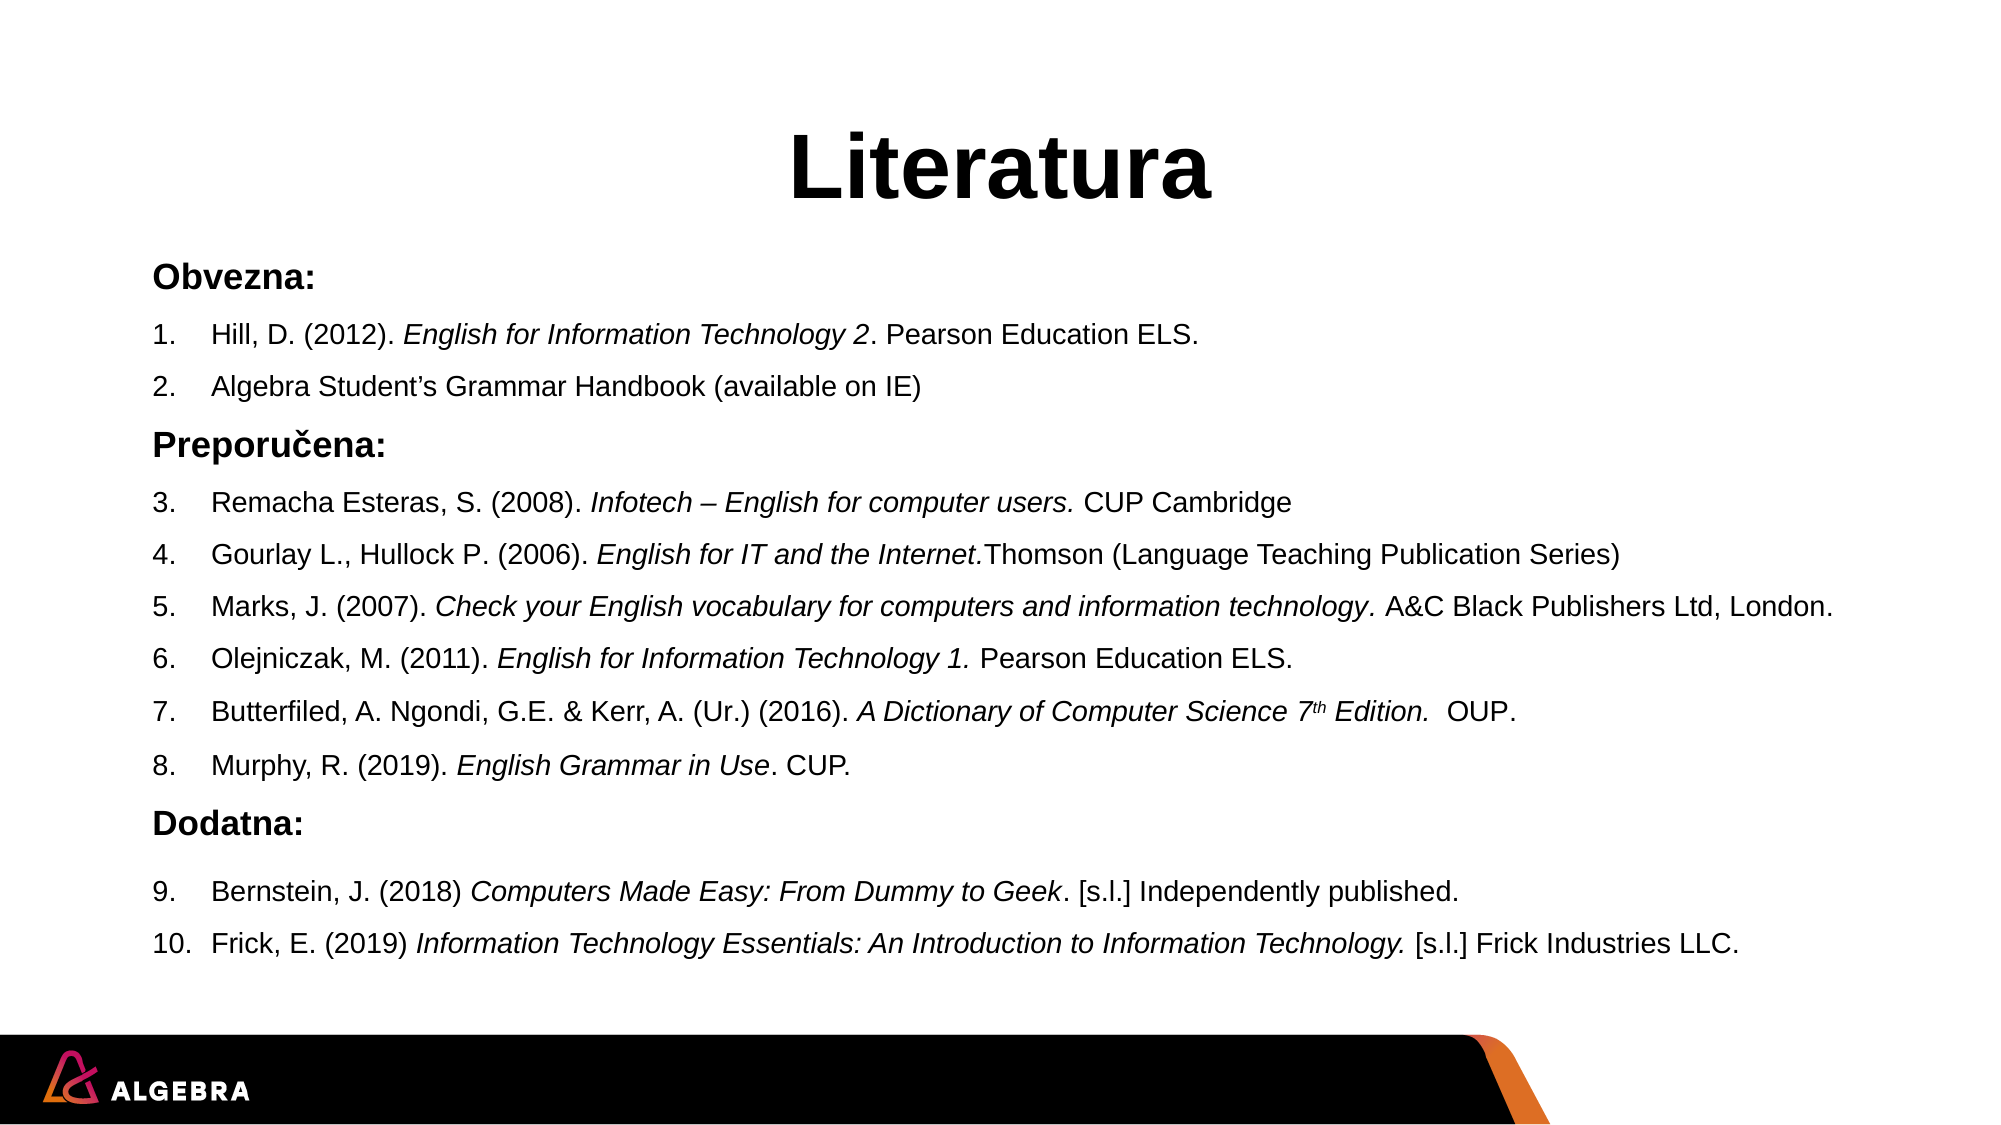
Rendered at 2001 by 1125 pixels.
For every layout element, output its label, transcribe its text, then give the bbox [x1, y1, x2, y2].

title Literatura [137, 59, 1863, 242]
list Obvezna: Hill, D. (2012). English for Information Technology 2. Pearson Education ELS. Algebra Student’s Grammar Handbook (available on IE) Preporučena: Remacha Esteras, S. (2008). Infotech – English for computer users. CUP Cambridge Gourlay L., Hullock P. (2006). English for IT and the Internet.Thomson (Language Teaching Publication Series) Marks, J. (2007). Check your English vocabulary for computers and information technology. A&C Black Publishers Ltd, London. Olejniczak, M. (2011). English for Information Technology 1. Pearson Education ELS. Butterfiled, A. Ngondi, G.E. & Kerr, A. (Ur.) (2016). A Dictionary of Computer Science 7th Edition. OUP. Murphy, R. (2019). English Grammar in Use. CUP. Dodatna: Bernstein, J. (2018) Computers Made Easy: From Dummy to Geek. [s.l.] Independently published. Frick, E. (2019) Information Technology Essentials: An Introduction to Information Technology. [s.l.] Frick Industries LLC. [137, 242, 1863, 1014]
picture [0, 1034, 1733, 1125]
